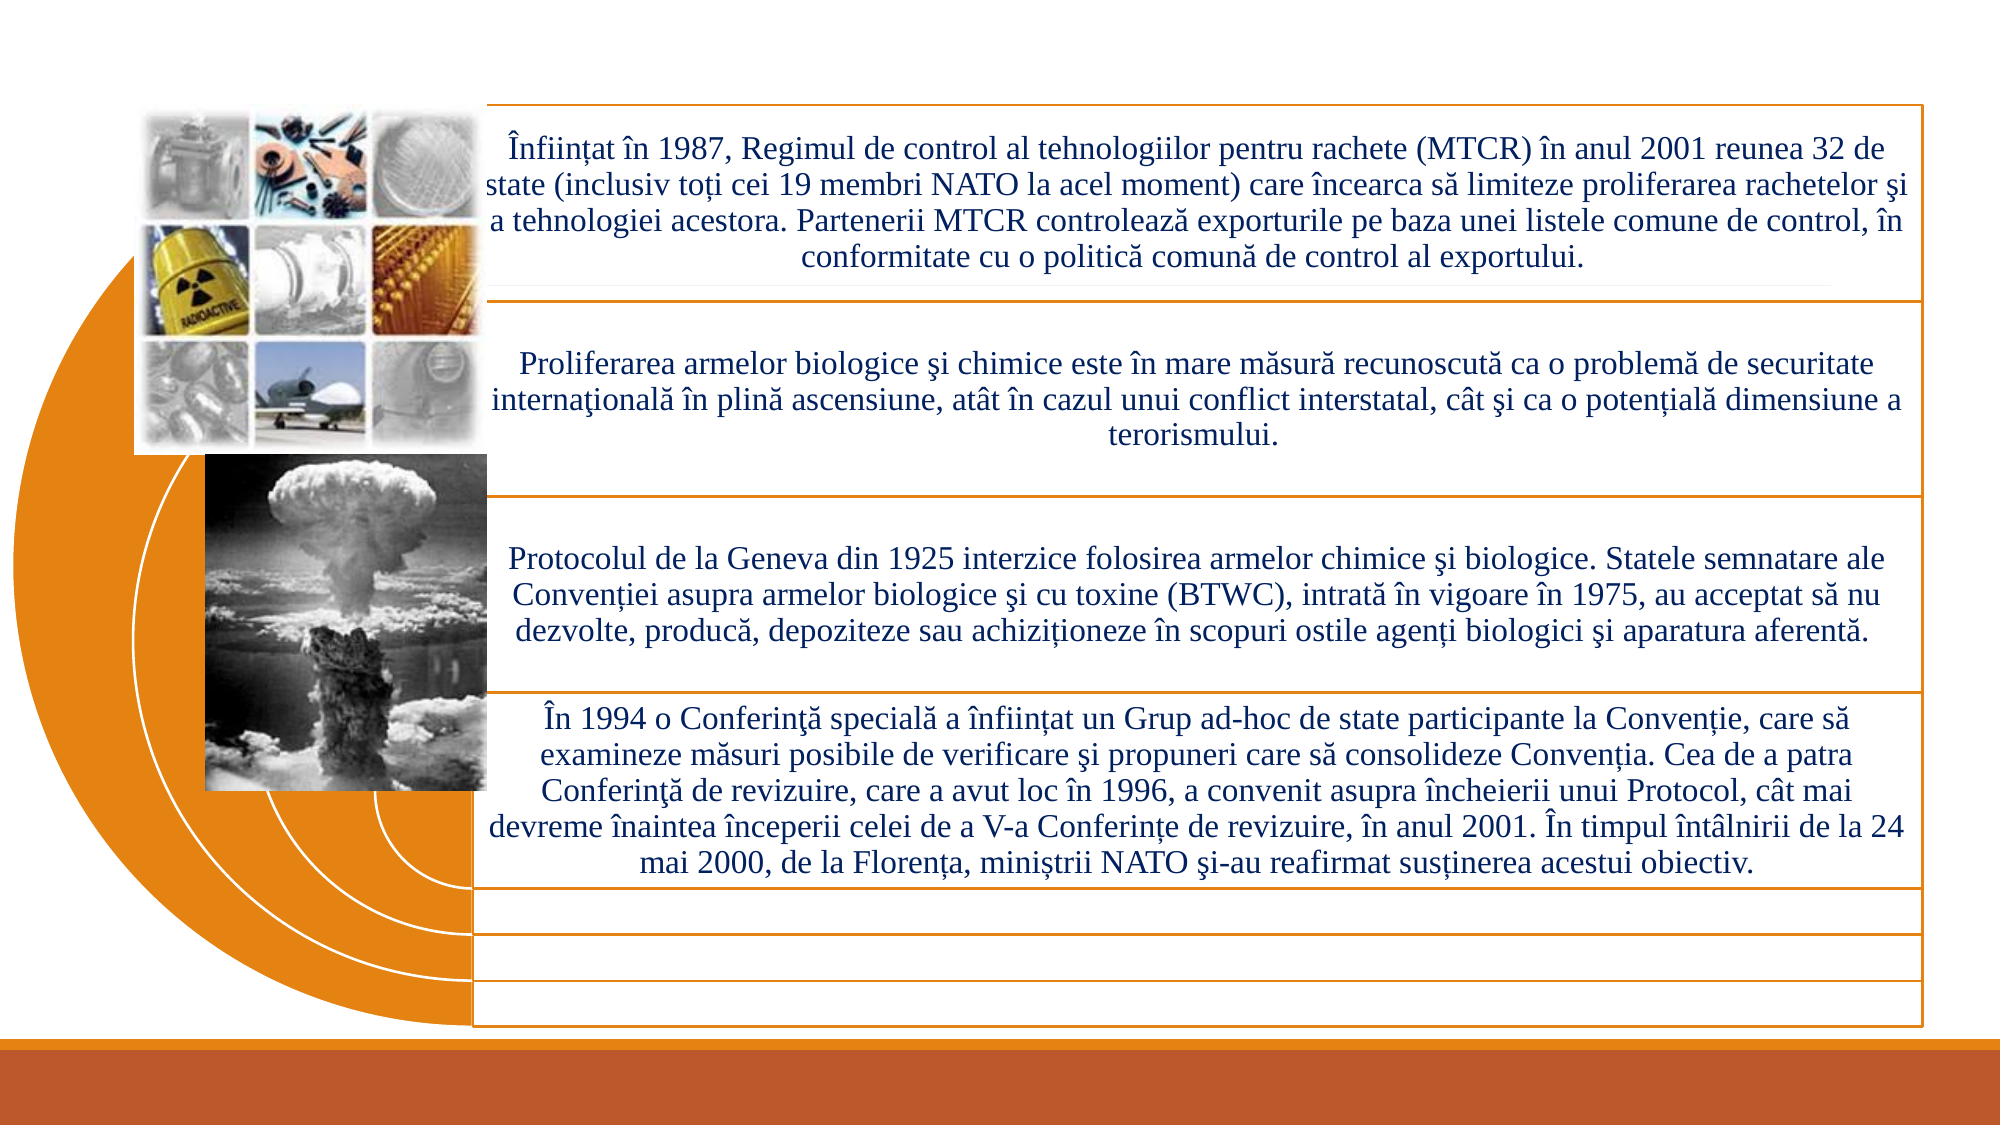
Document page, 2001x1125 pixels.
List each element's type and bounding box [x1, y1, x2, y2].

picture [134, 104, 487, 792]
text_box [11, 104, 1924, 1028]
